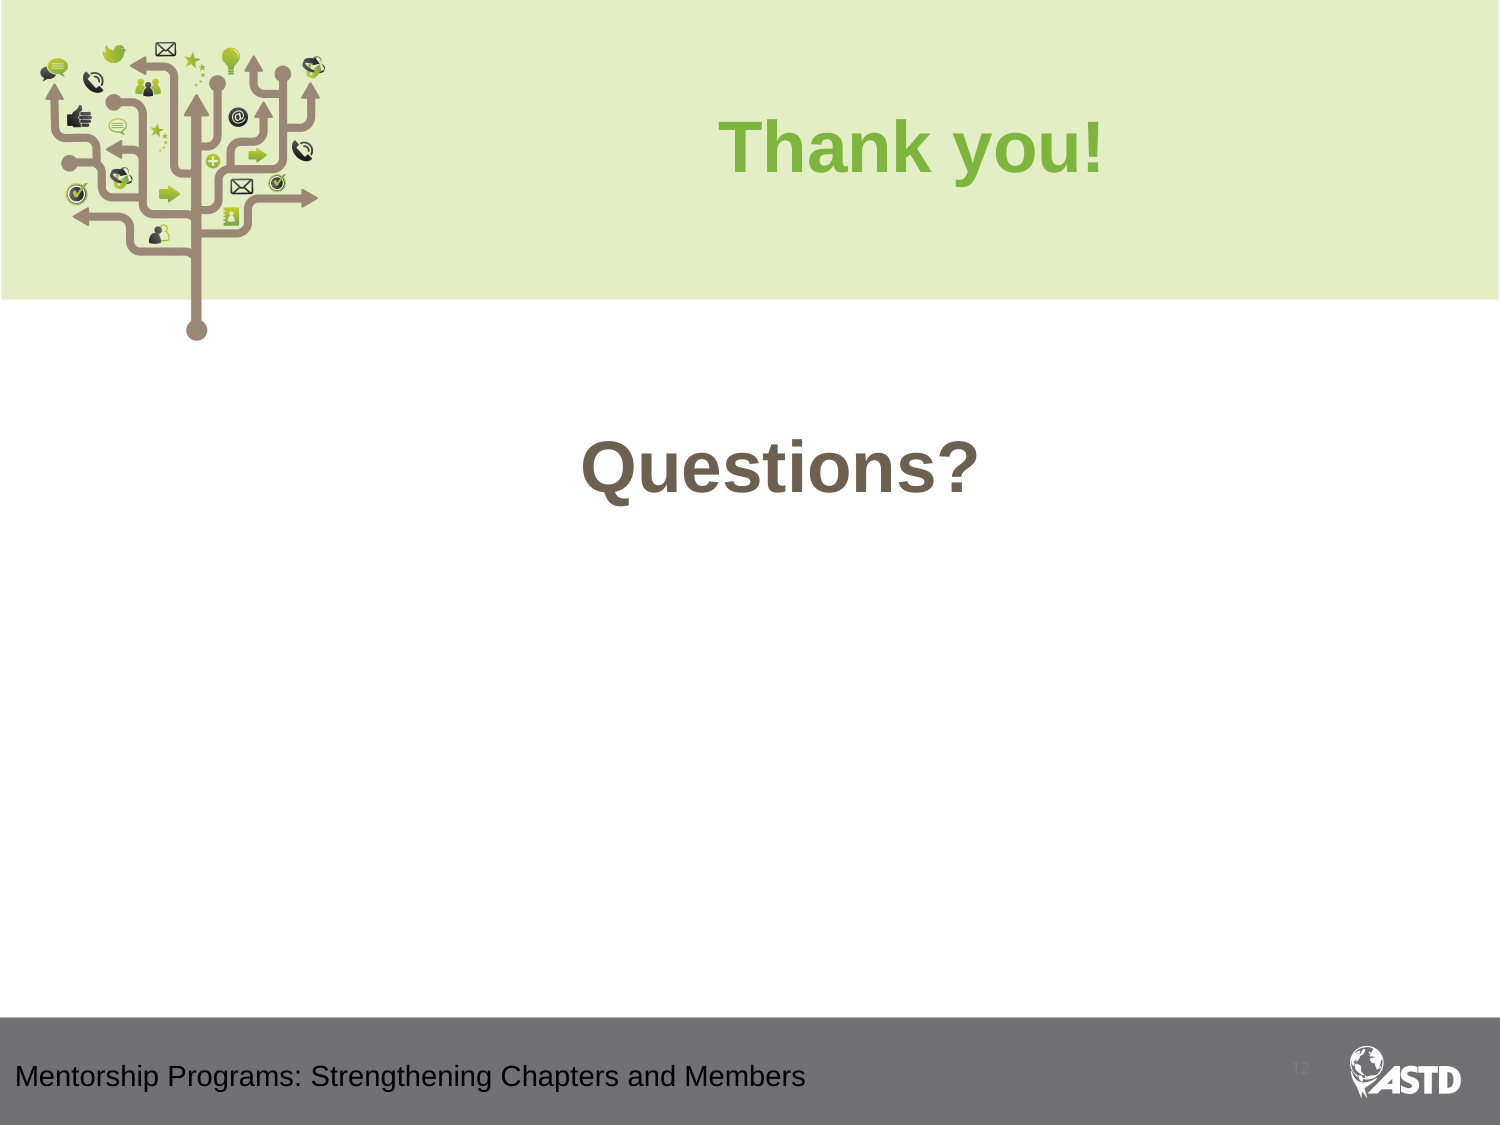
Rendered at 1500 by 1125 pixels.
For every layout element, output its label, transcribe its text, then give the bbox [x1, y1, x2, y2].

list Questions? [524, 412, 1038, 1051]
title Thank you! [387, 49, 1438, 238]
slide_number 12 [562, 1050, 1325, 1100]
picture [0, 0, 1500, 1125]
